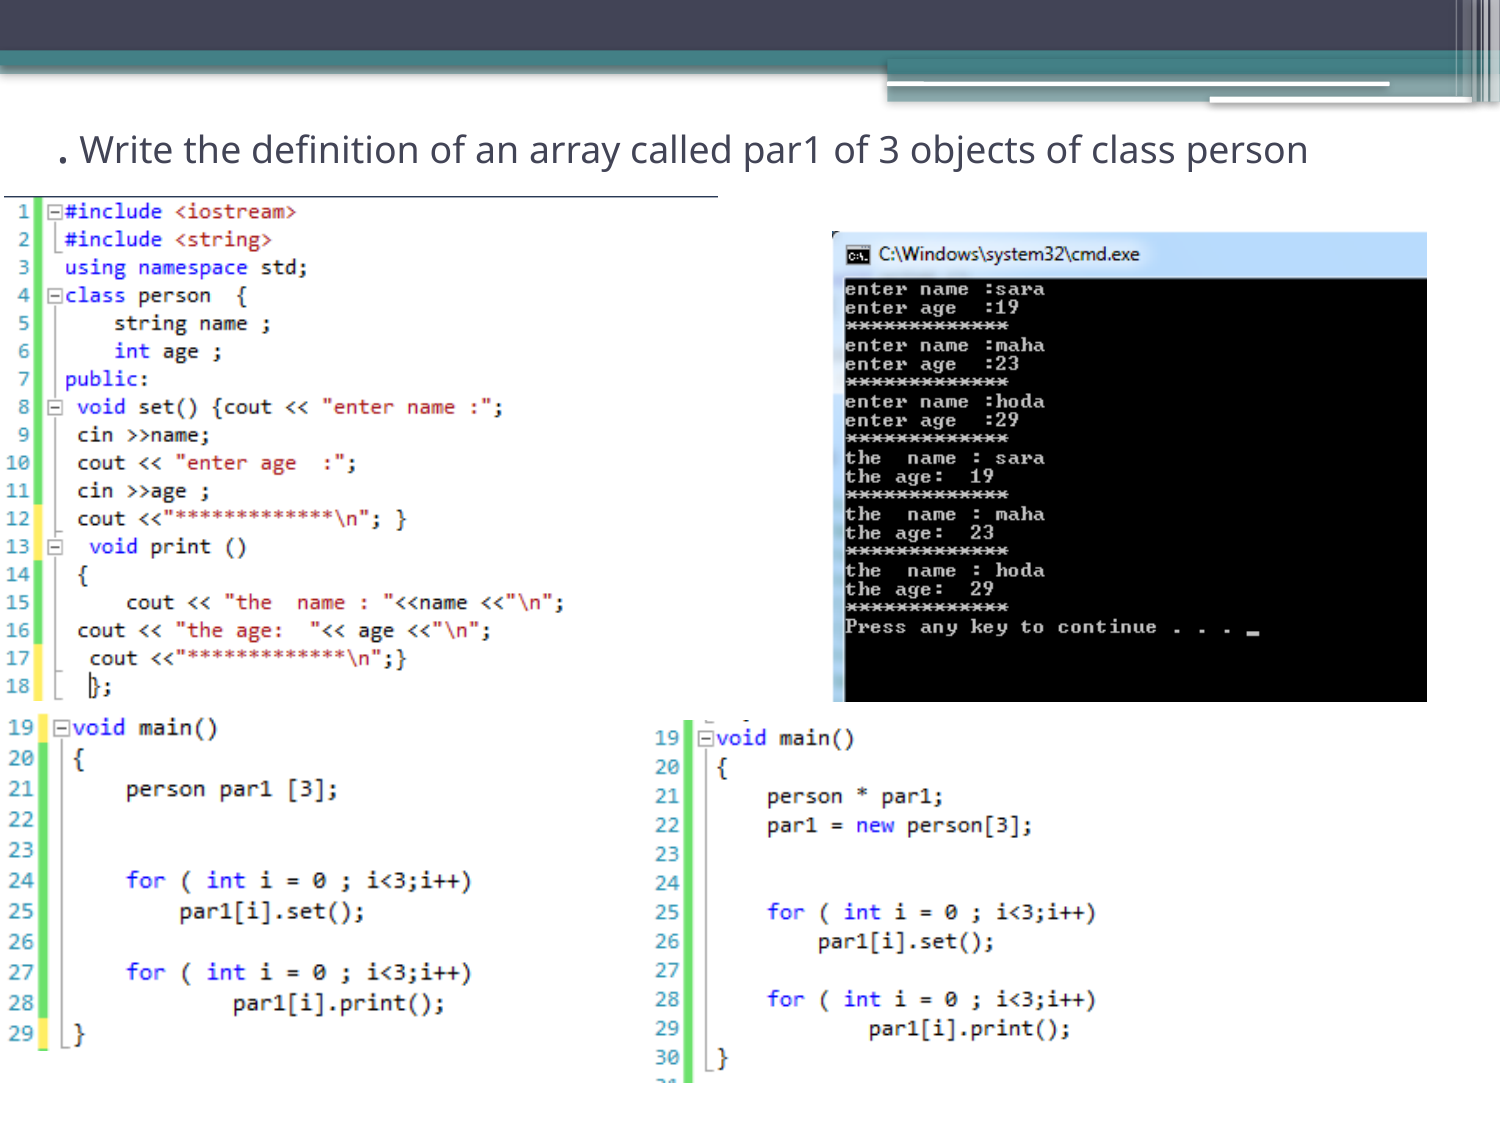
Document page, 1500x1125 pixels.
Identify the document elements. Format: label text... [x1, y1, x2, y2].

picture [832, 231, 1427, 703]
picture [651, 720, 1194, 1083]
title Write the definition of an array called par1 of 3 objects of class person . [41, 78, 1392, 209]
picture [3, 195, 718, 1052]
